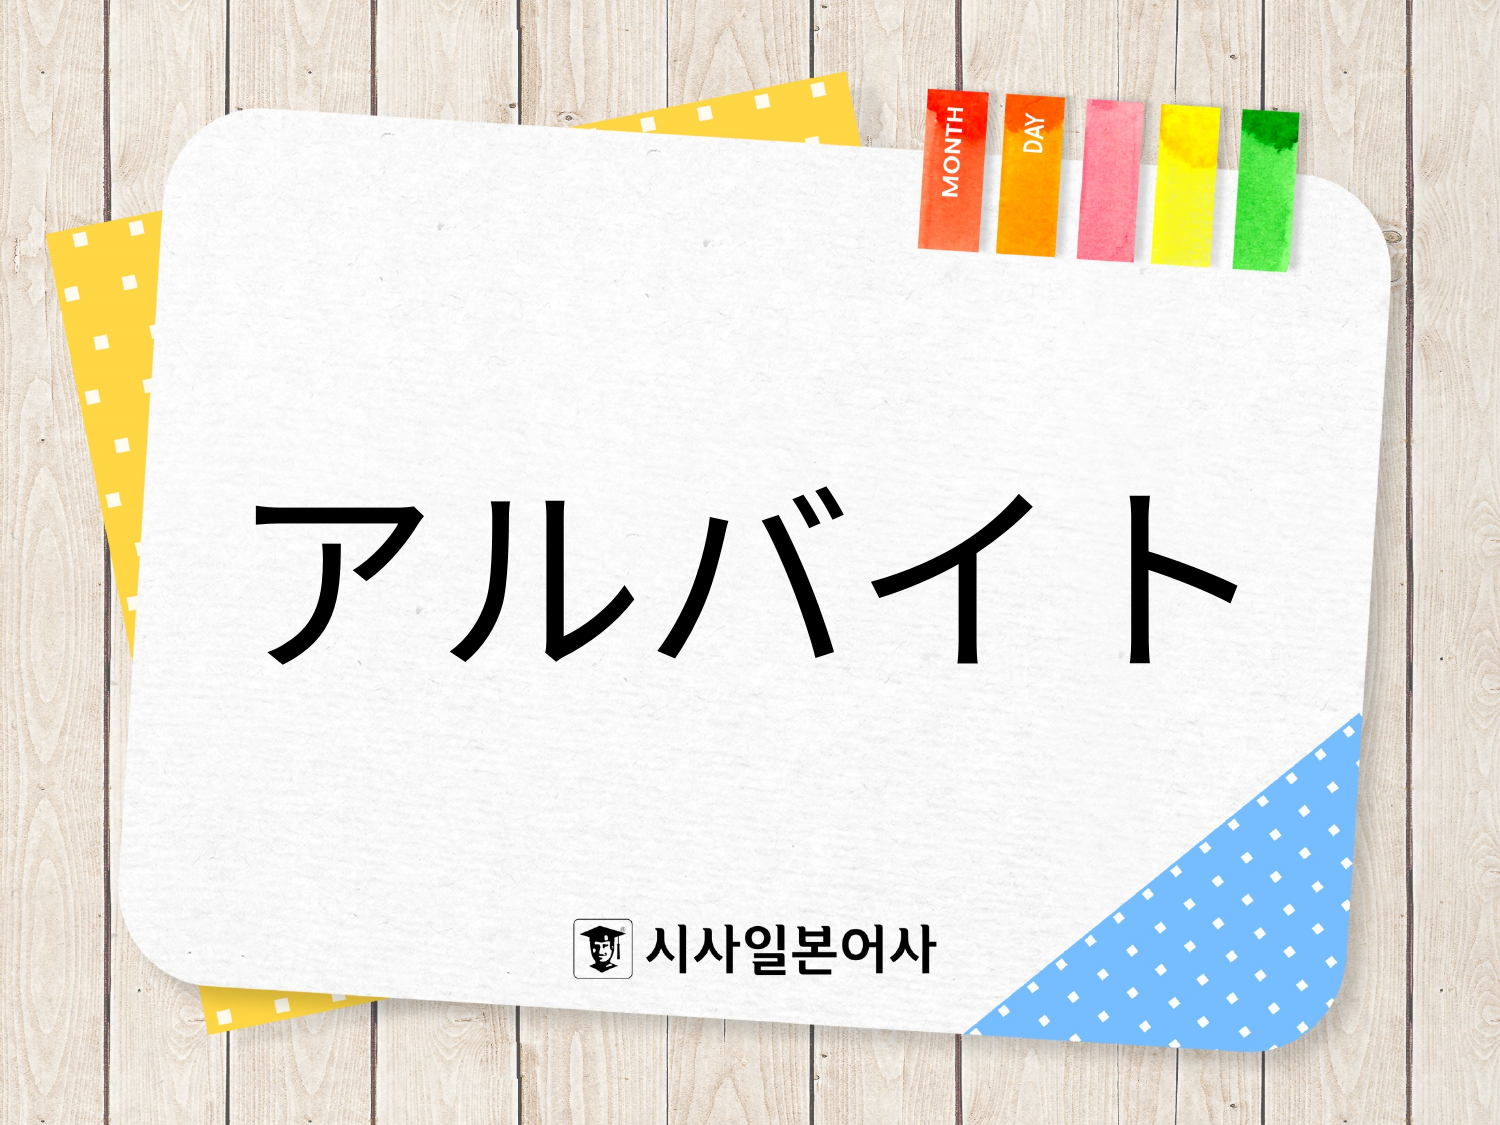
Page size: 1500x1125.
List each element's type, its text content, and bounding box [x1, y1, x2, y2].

picture [0, 0, 1500, 1125]
title アルバイト [75, 338, 1425, 811]
